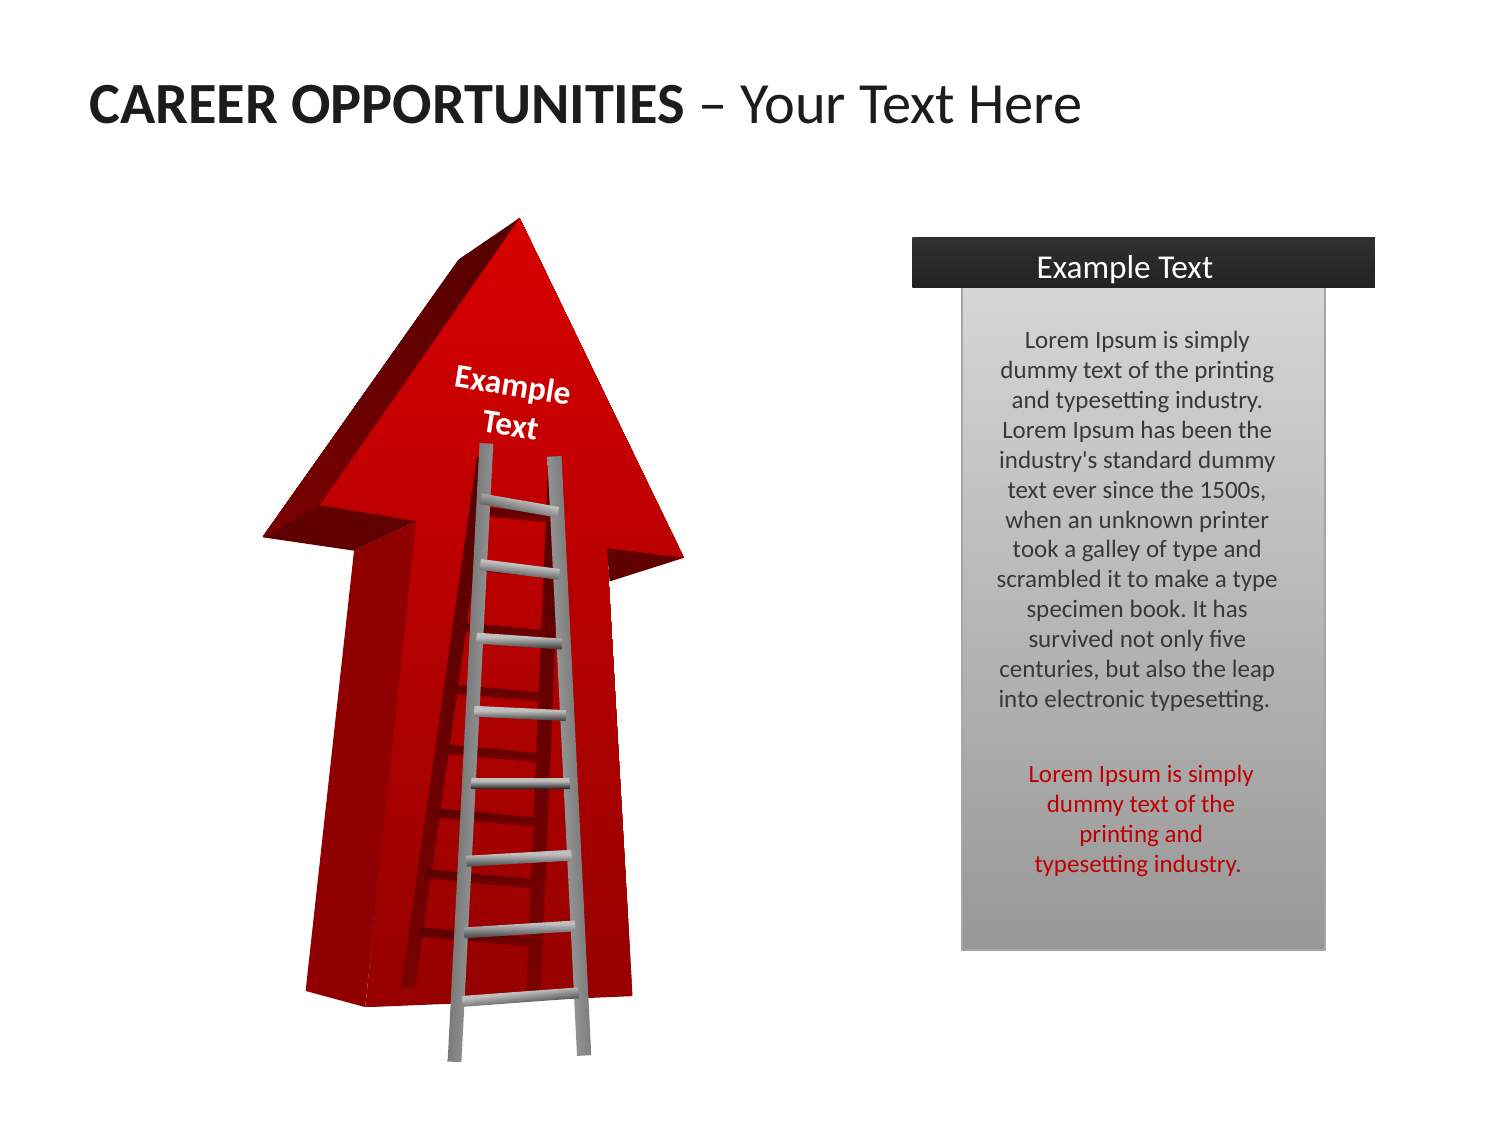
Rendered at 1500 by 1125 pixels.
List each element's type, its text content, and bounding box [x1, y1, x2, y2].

text_box Lorem Ipsum is simply dummy text of the printing and typesetting industry. [1010, 749, 1273, 885]
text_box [437, 442, 580, 1063]
text_box Lorem Ipsum is simply dummy text of the printing and typesetting industry. Lorem Ipsum has been the industry's standard dummy text ever since the 1500s, when an unknown printer took a galley of type and scrambled it to make a type specimen book. It has survived not only five centuries, but also the leap into electronic typesetting. [975, 316, 1300, 721]
text_box CAREER OPPORTUNITIES – Your Text Here [75, 50, 1000, 150]
text_box Example Text [987, 237, 1263, 293]
text_box [960, 290, 1327, 952]
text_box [262, 217, 685, 1008]
text_box [910, 235, 1377, 290]
